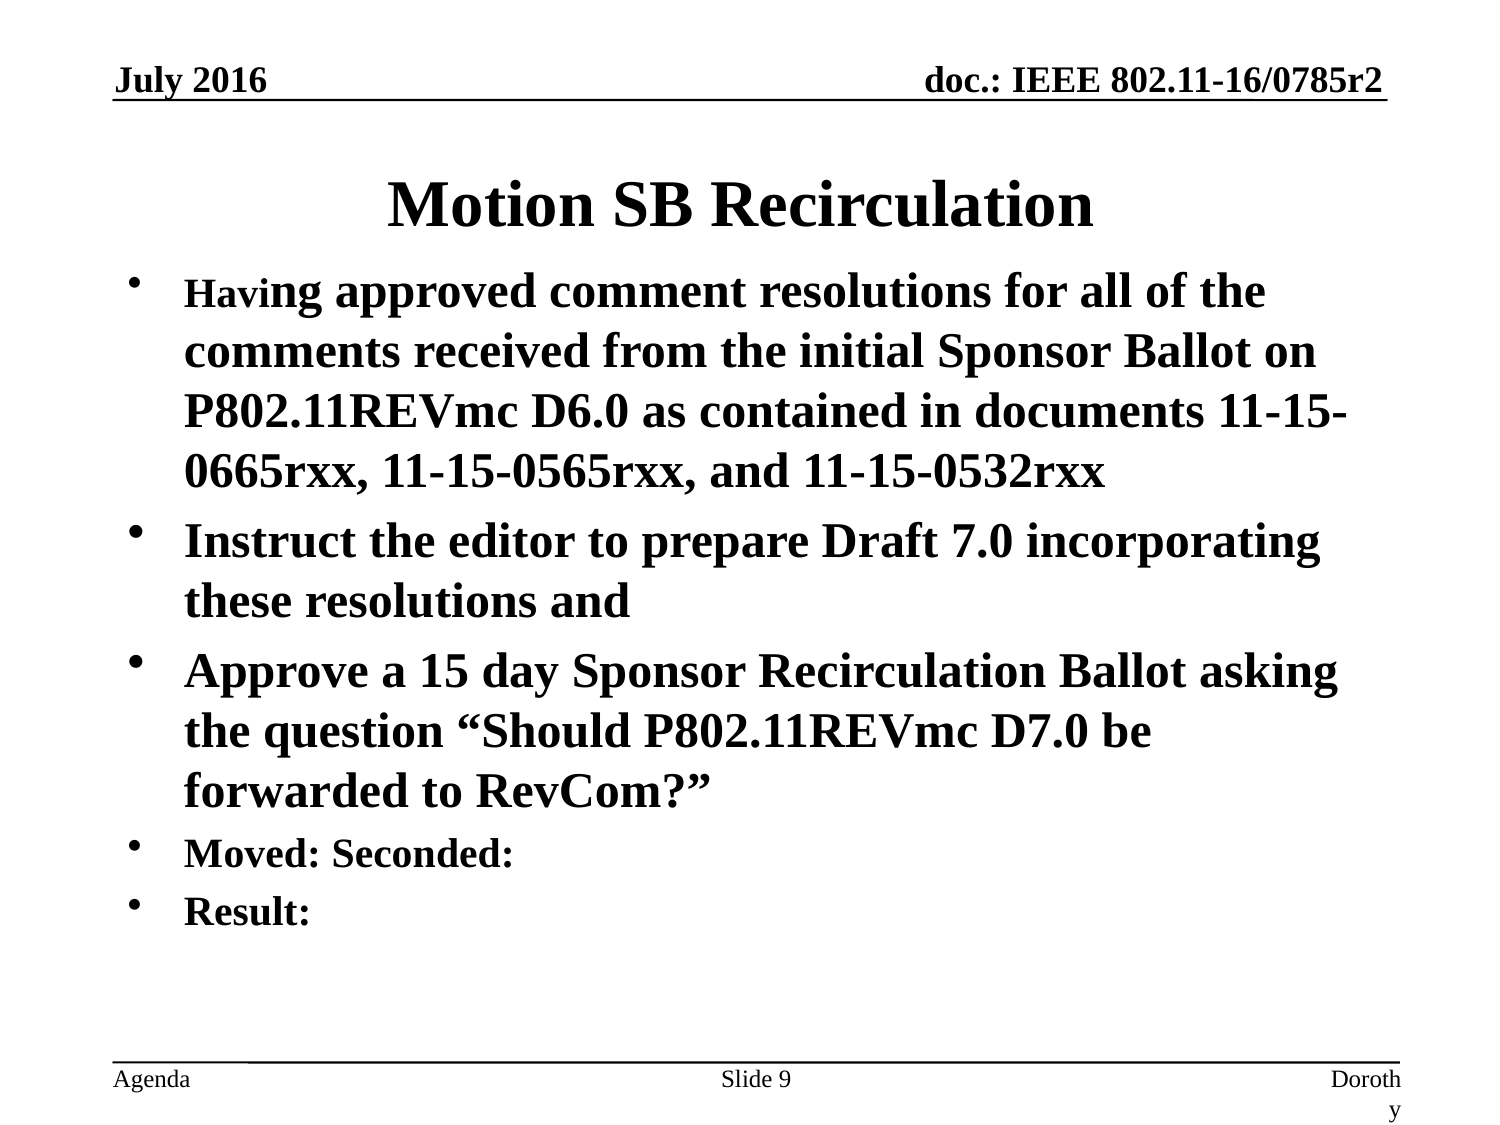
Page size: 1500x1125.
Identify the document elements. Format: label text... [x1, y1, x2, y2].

list Having approved comment resolutions for all of the comments received from the initial Sponsor Ballot on P802.11REVmc D6.0 as contained in documents 11-15-0665rxx, 11-15-0565rxx, and 11-15-0532rxx Instruct the editor to prepare Draft 7.0 incorporating these resolutions and Approve a 15 day Sponsor Recirculation Ballot asking the question “Should P802.11REVmc D7.0 be forwarded to RevCom?” Moved: Seconded: Result: [112, 249, 1388, 1063]
title Motion SB Recirculation [112, 112, 1388, 249]
slide_number Slide 9 [712, 1063, 800, 1093]
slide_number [114, 54, 425, 100]
footer Dorothy Stanley, HP Enterprise [1325, 1062, 1402, 1093]
